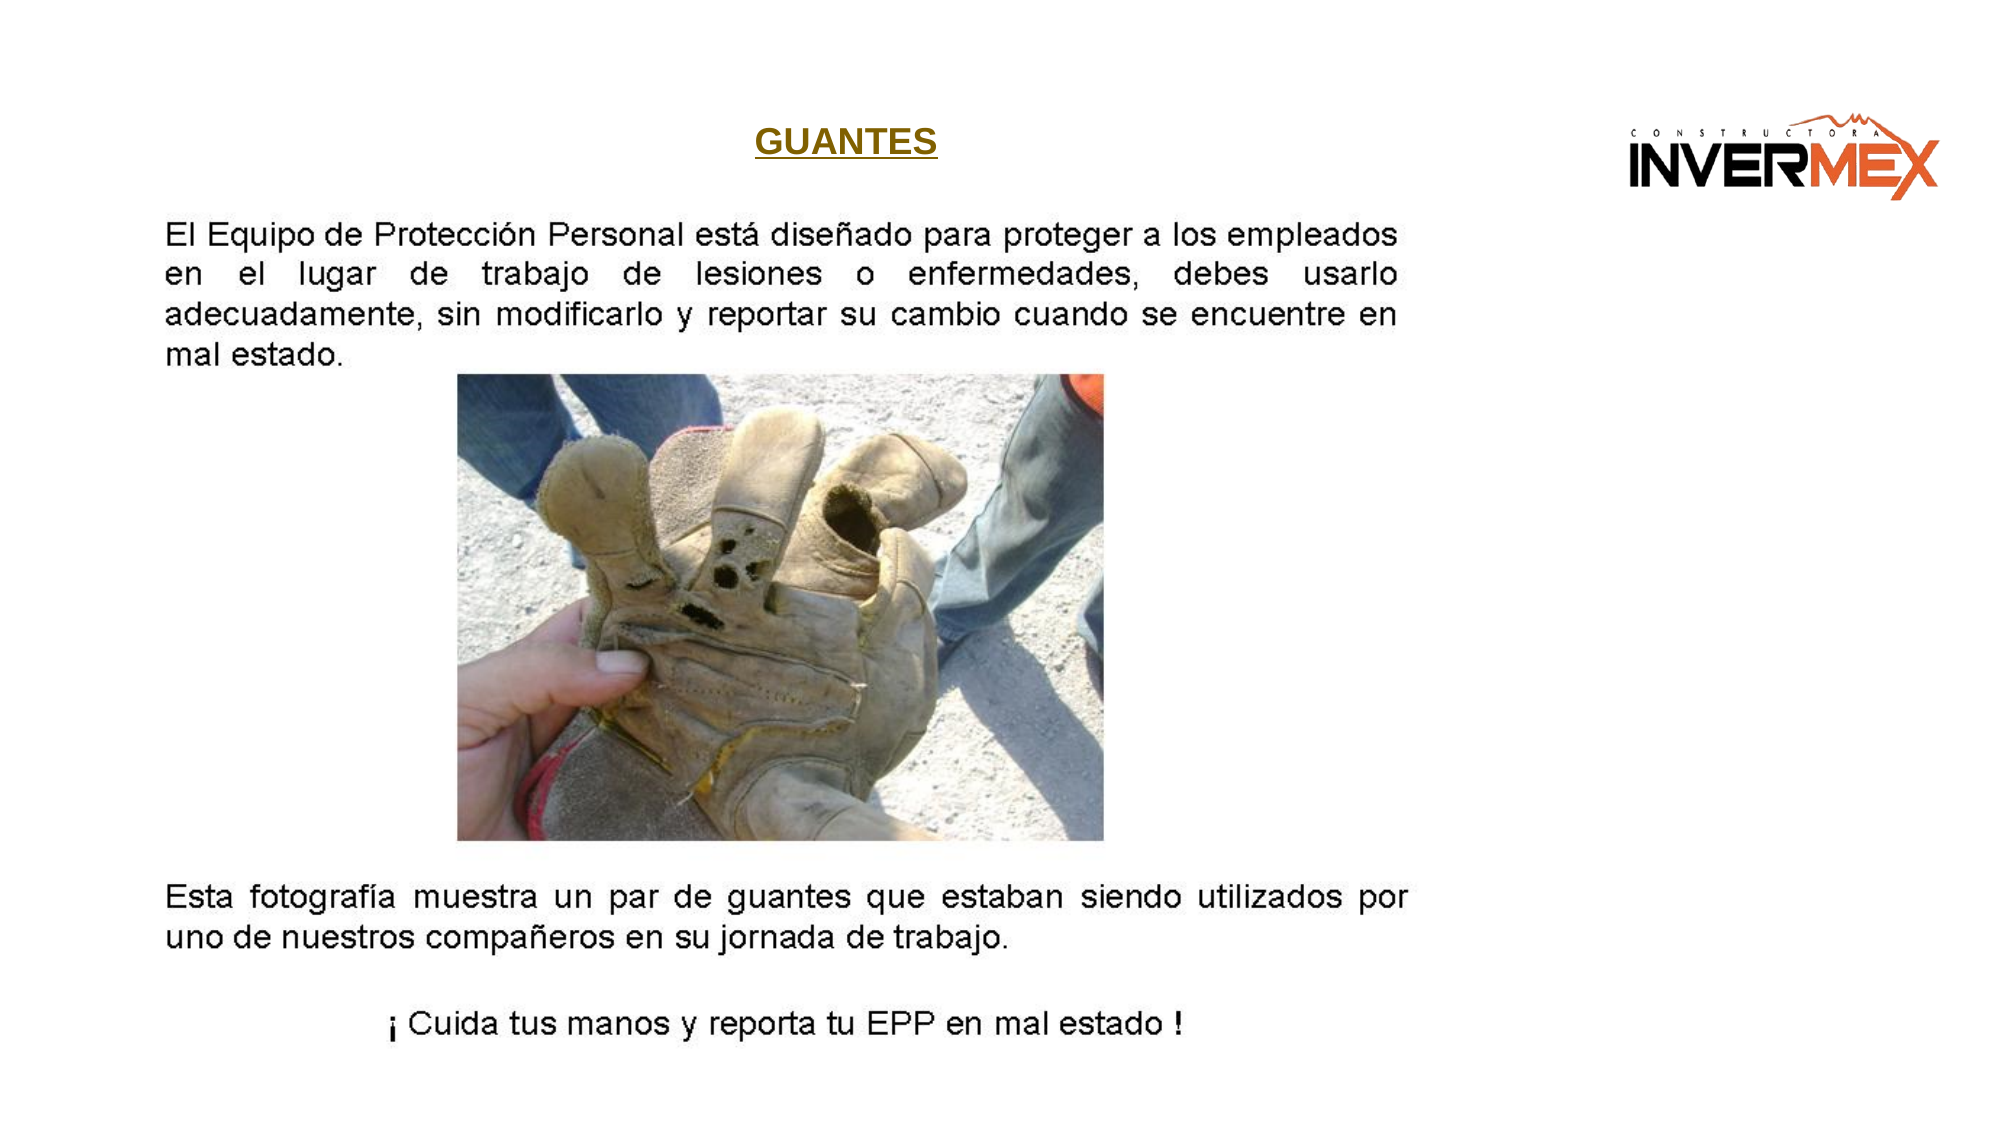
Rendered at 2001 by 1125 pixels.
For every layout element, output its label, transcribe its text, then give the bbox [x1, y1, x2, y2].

picture [1592, 77, 1964, 242]
text_box GUANTES [739, 109, 953, 170]
picture [101, 200, 1475, 1060]
